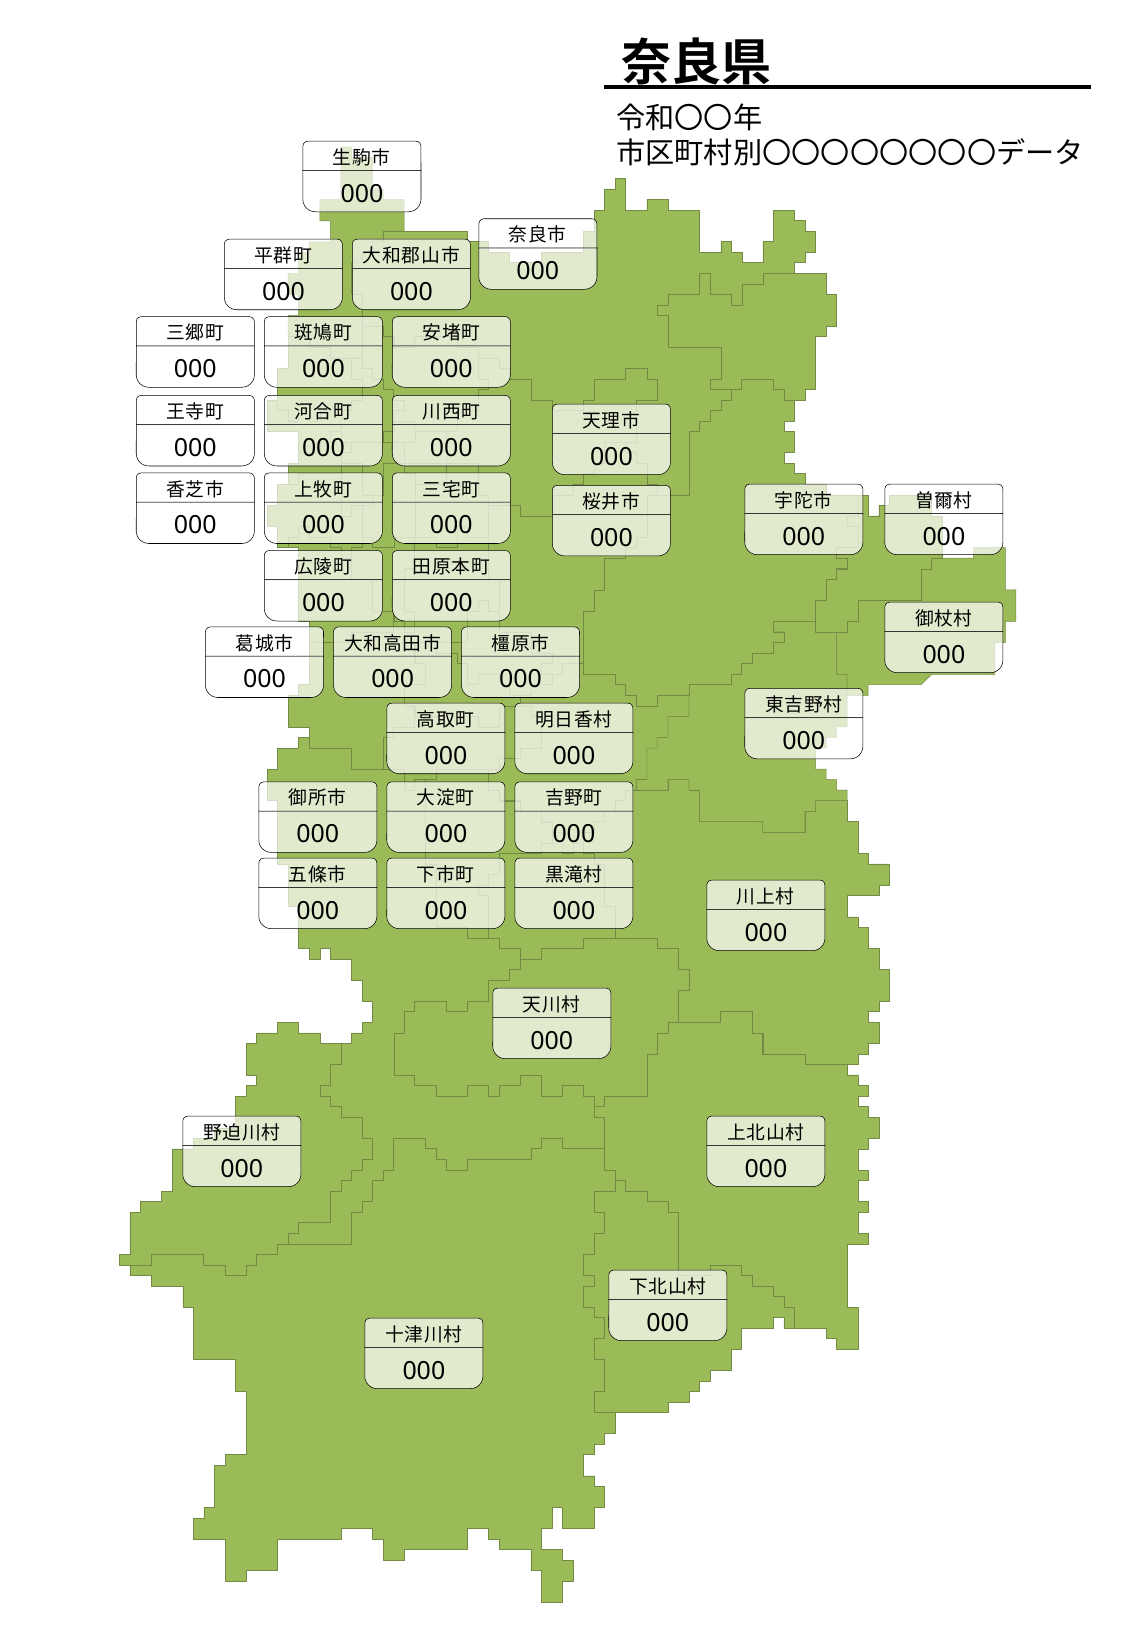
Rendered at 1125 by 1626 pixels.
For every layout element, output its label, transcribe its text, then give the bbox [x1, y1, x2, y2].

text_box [264, 550, 383, 622]
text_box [333, 626, 452, 698]
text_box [514, 859, 634, 929]
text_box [119, 146, 1017, 1603]
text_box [136, 395, 255, 467]
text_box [392, 550, 511, 622]
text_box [352, 238, 471, 311]
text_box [706, 1115, 826, 1187]
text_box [514, 702, 634, 775]
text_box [302, 140, 422, 213]
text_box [884, 483, 1004, 555]
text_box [744, 688, 864, 760]
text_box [224, 238, 343, 311]
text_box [461, 626, 580, 698]
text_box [205, 626, 324, 698]
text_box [514, 781, 634, 853]
text_box 令和〇〇年 市区町村別〇〇〇〇〇〇〇〇データ [601, 91, 1100, 177]
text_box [392, 316, 511, 388]
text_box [136, 316, 255, 388]
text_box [364, 1317, 484, 1389]
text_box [386, 859, 506, 929]
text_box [884, 601, 1004, 673]
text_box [264, 316, 383, 388]
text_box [478, 218, 598, 290]
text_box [182, 1115, 302, 1187]
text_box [608, 1269, 728, 1341]
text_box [392, 472, 511, 544]
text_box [264, 472, 383, 544]
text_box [386, 702, 506, 775]
text_box 奈良県 [606, 22, 787, 85]
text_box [258, 859, 378, 929]
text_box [258, 781, 378, 853]
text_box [552, 485, 671, 557]
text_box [264, 395, 383, 467]
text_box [744, 483, 864, 555]
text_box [492, 987, 612, 1059]
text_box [392, 395, 511, 467]
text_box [552, 403, 671, 475]
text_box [136, 472, 255, 544]
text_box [386, 781, 506, 853]
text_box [706, 879, 826, 951]
